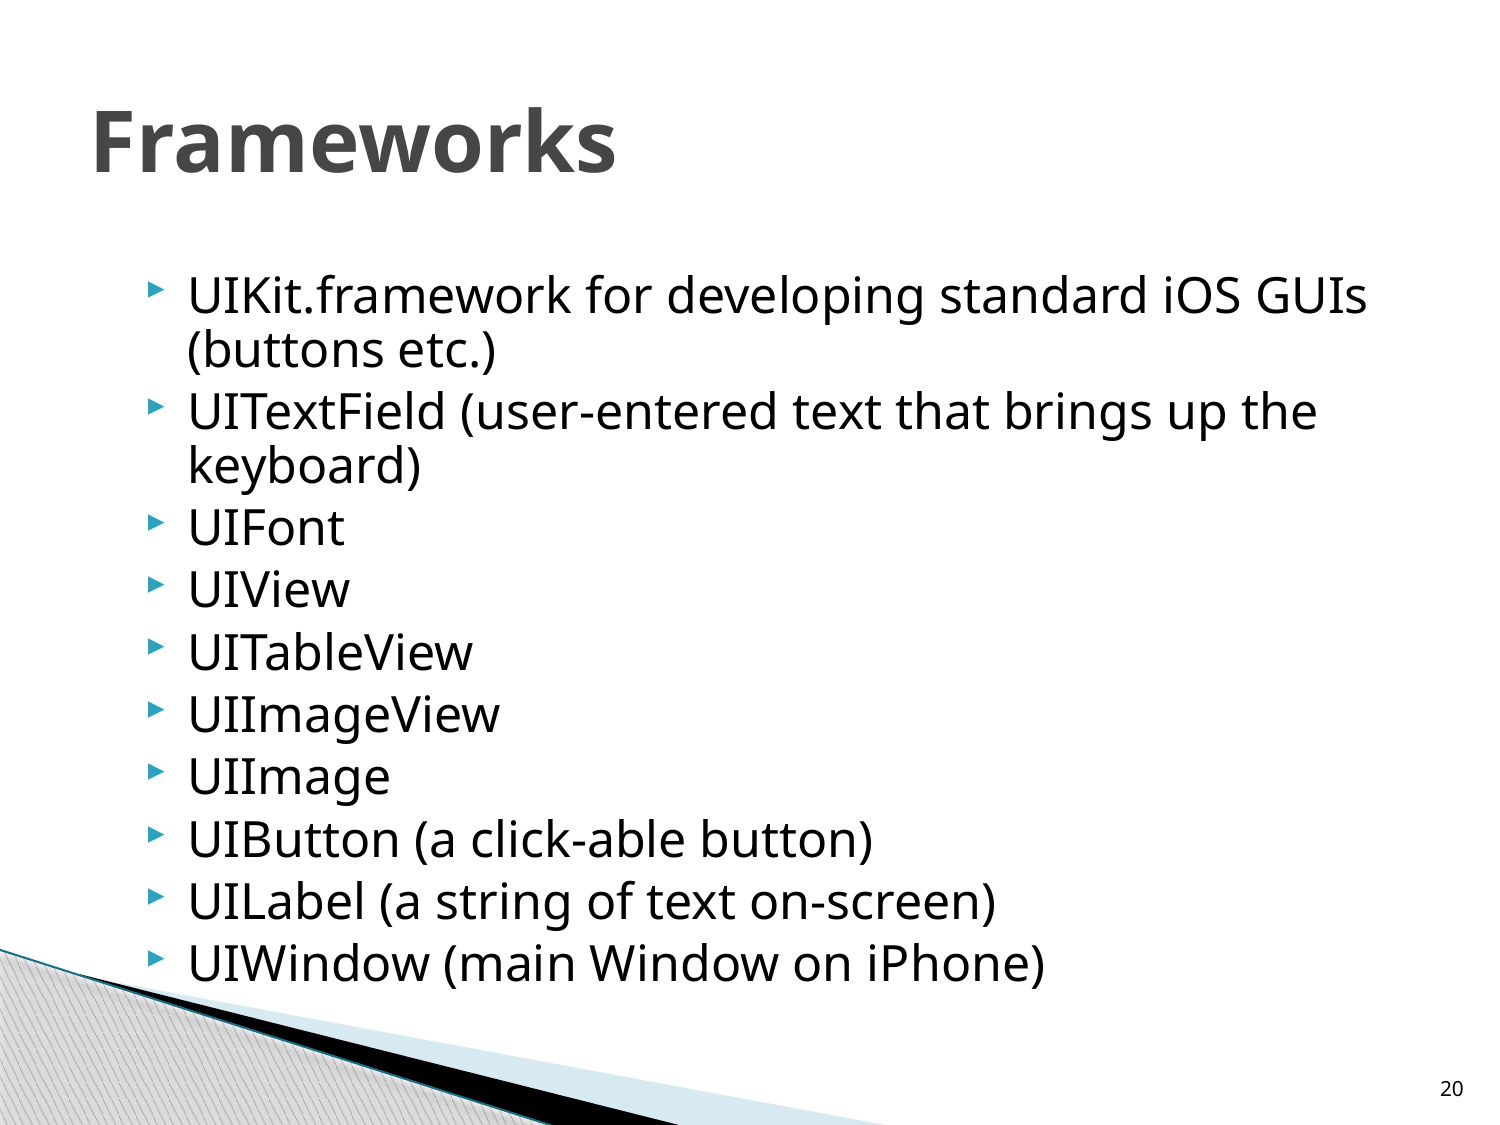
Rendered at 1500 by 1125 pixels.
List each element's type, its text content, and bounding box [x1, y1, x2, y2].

slide_number 20 [1418, 1051, 1479, 1112]
list UIKit.framework for developing standard iOS GUIs (buttons etc.) UITextField (user-entered text that brings up the keyboard) UIFont UIView UITableView UIImageView UIImage UIButton (a click-able button) UILabel (a string of text on-screen) UIWindow (main Window on iPhone) [112, 262, 1425, 1013]
title Frameworks [75, 45, 1425, 233]
